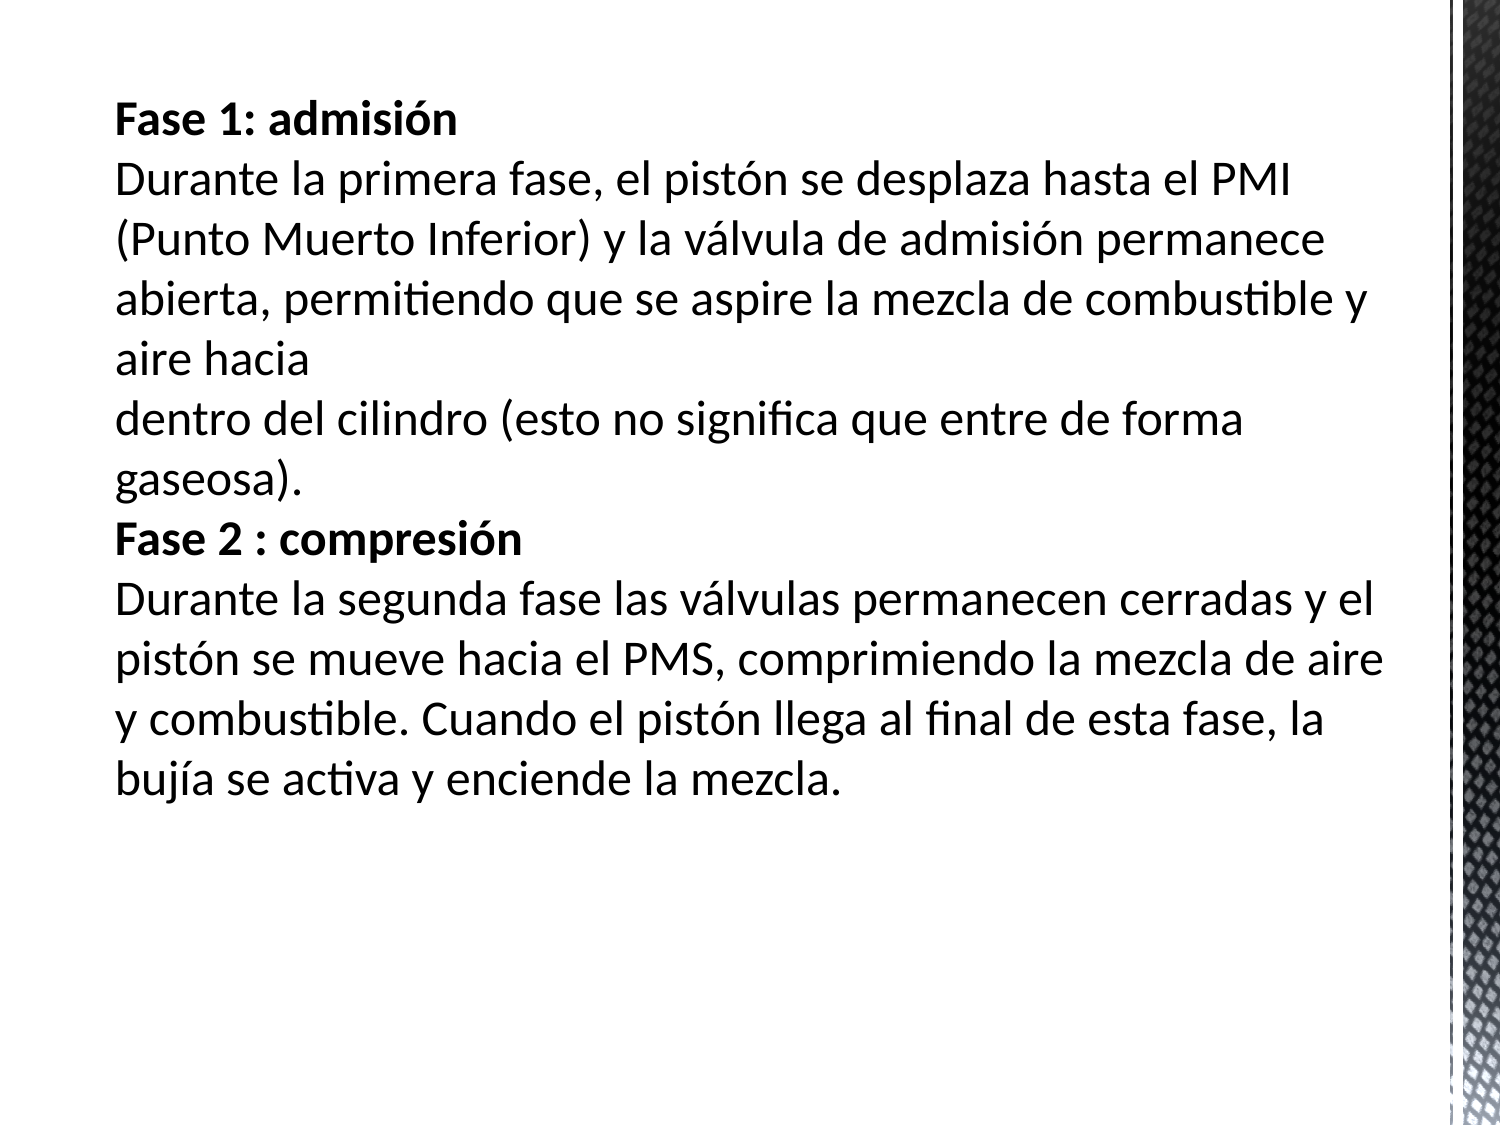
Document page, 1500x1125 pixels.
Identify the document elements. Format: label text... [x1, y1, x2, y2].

picture [1447, 0, 1500, 1125]
text_box Fase 1: admisión Durante la primera fase, el pistón se desplaza hasta el PMI (Punto Muerto Inferior) y la válvula de admisión permanece abierta, permitiendo que se aspire la mezcla de combustible y aire hacia dentro del cilindro (esto no significa que entre de forma gaseosa). Fase 2 : compresión Durante la segunda fase las válvulas permanecen cerradas y el pistón se mueve hacia el PMS, comprimiendo la mezcla de aire y combustible. Cuando el pistón llega al final de esta fase, la bujía se activa y enciende la mezcla. [100, 78, 1412, 813]
